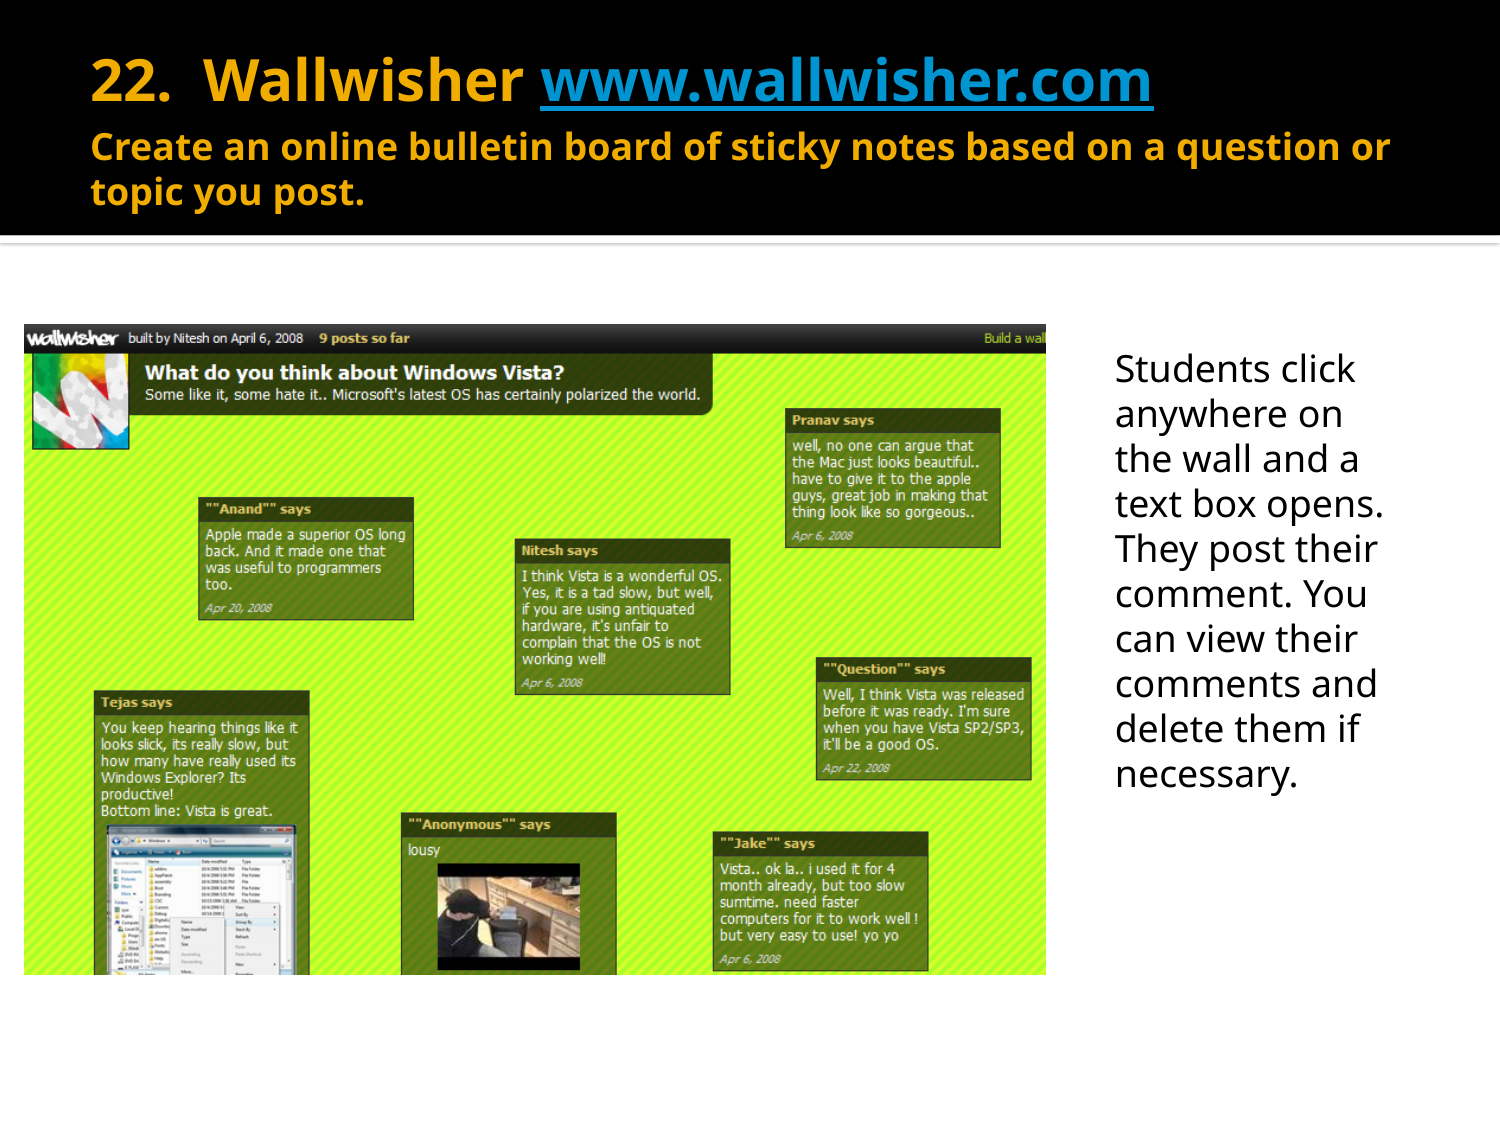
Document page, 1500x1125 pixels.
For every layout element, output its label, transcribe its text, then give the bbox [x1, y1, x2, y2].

picture [24, 324, 1046, 975]
title 22. Wallwisher www.wallwisher.com Create an online bulletin board of sticky notes based on a question or topic you post. [75, 25, 1425, 231]
text_box Students click anywhere on the wall and a text box opens. They post their comment. You can view their comments and delete them if necessary. [1099, 337, 1413, 803]
